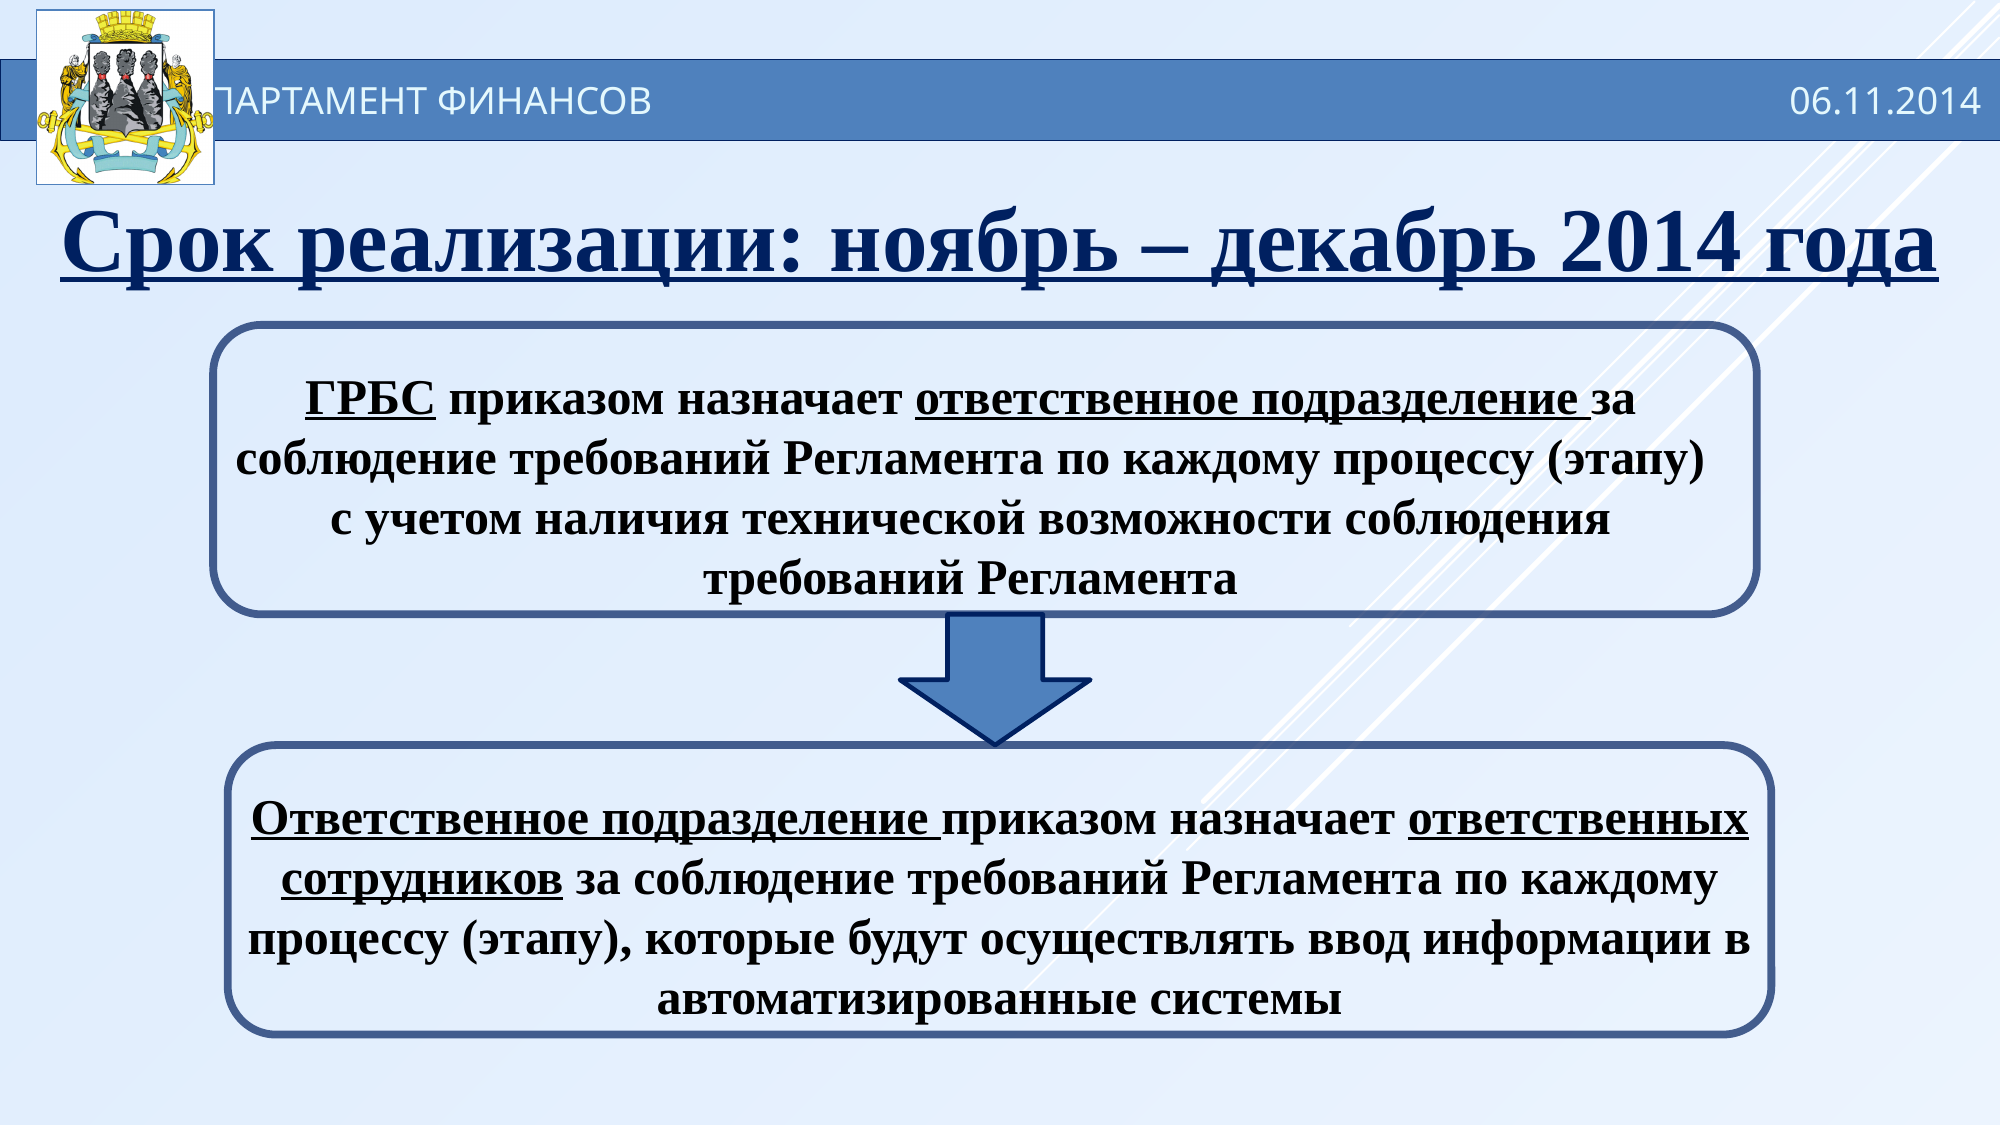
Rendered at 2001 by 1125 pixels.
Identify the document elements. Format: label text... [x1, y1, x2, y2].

text_box [229, 743, 1770, 777]
text_box [256, 1032, 1743, 1036]
text_box ГРБС приказом назначает ответственное подразделение за соблюдение требований Регламента по каждому процессу (этапу) с учетом наличия технической возможности соблюдения требований Регламента [213, 356, 1728, 612]
text_box [898, 613, 1092, 747]
text_box [214, 323, 1759, 612]
text_box Ответственное подразделение приказом назначает ответственных сотрудников за соблюдение требований Регламента по каждому процессу (этапу), которые будут осуществлять ввод информации в автоматизированные системы [227, 777, 1772, 1032]
text_box [242, 612, 1727, 616]
title Срок реализации: ноябрь – декабрь 2014 года [37, 184, 1962, 298]
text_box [0, 10, 2000, 184]
